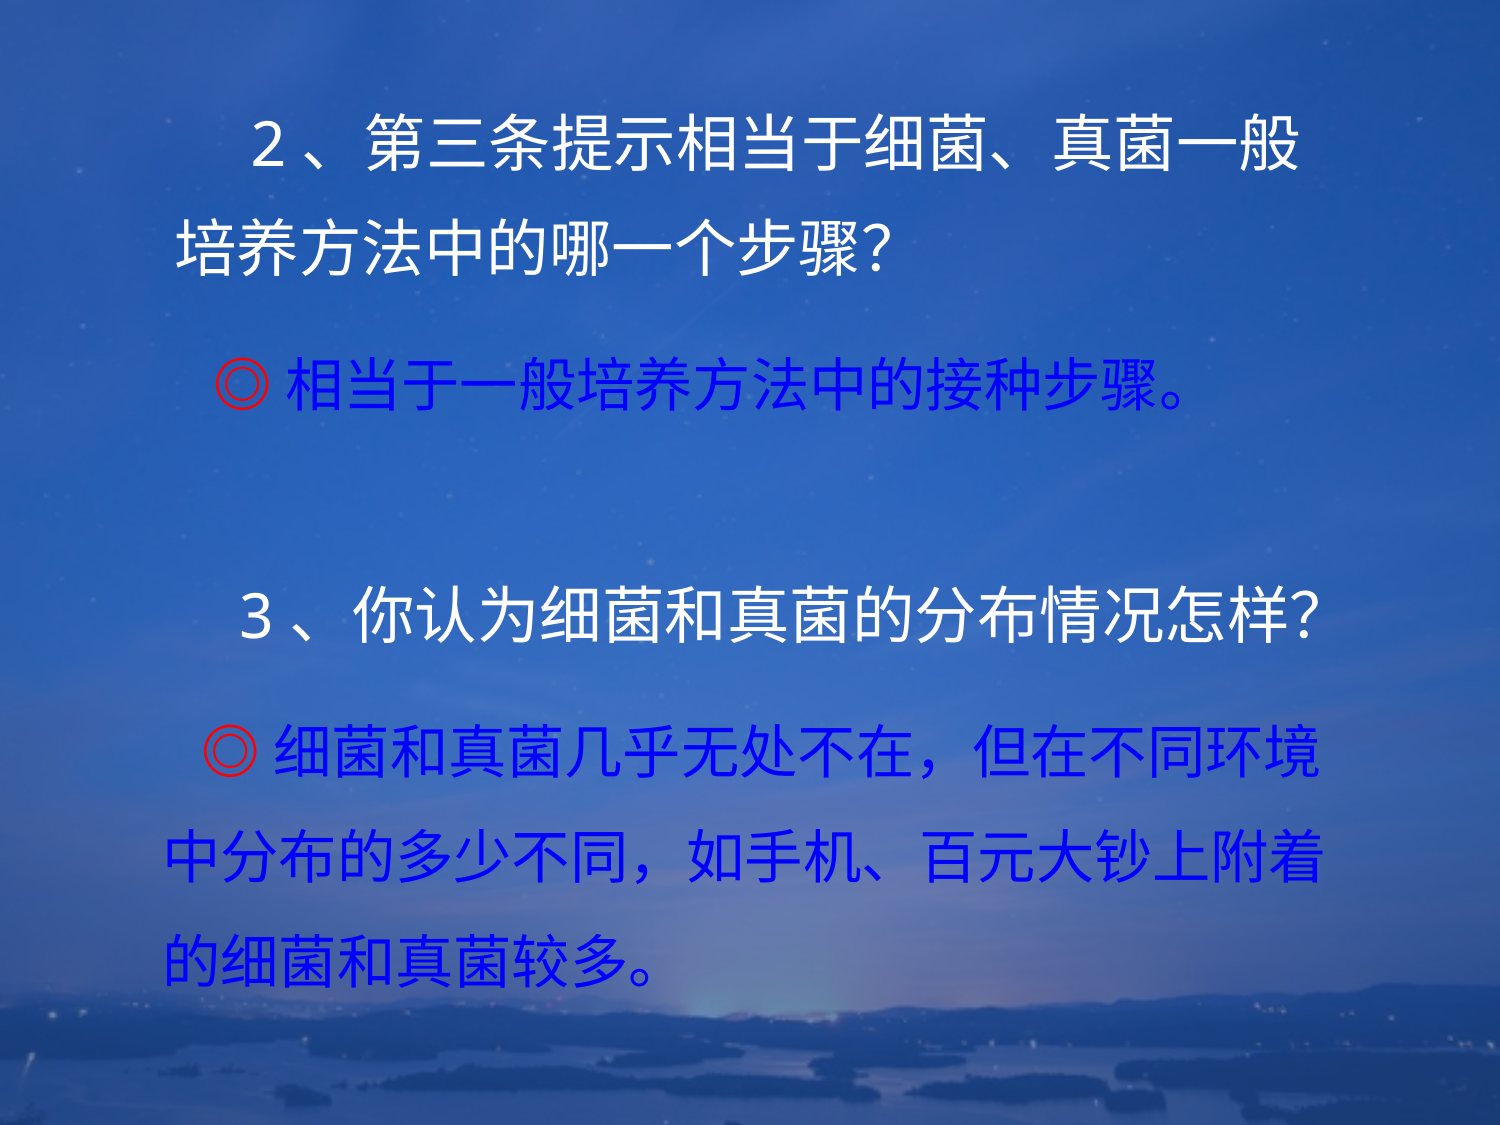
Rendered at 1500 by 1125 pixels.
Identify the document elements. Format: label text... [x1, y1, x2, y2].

text_box 3、你认为细菌和真菌的分布情况怎样？ ◎细菌和真菌几乎无处不在，但在不同环境中分布的多少不同，如手机、百元大钞上附着的细菌和真菌较多。 [147, 538, 1388, 1003]
text_box 2、第三条提示相当于细菌、真菌一般培养方法中的哪一个步骤？ ◎相当于一般培养方法中的接种步骤。 [159, 66, 1376, 425]
